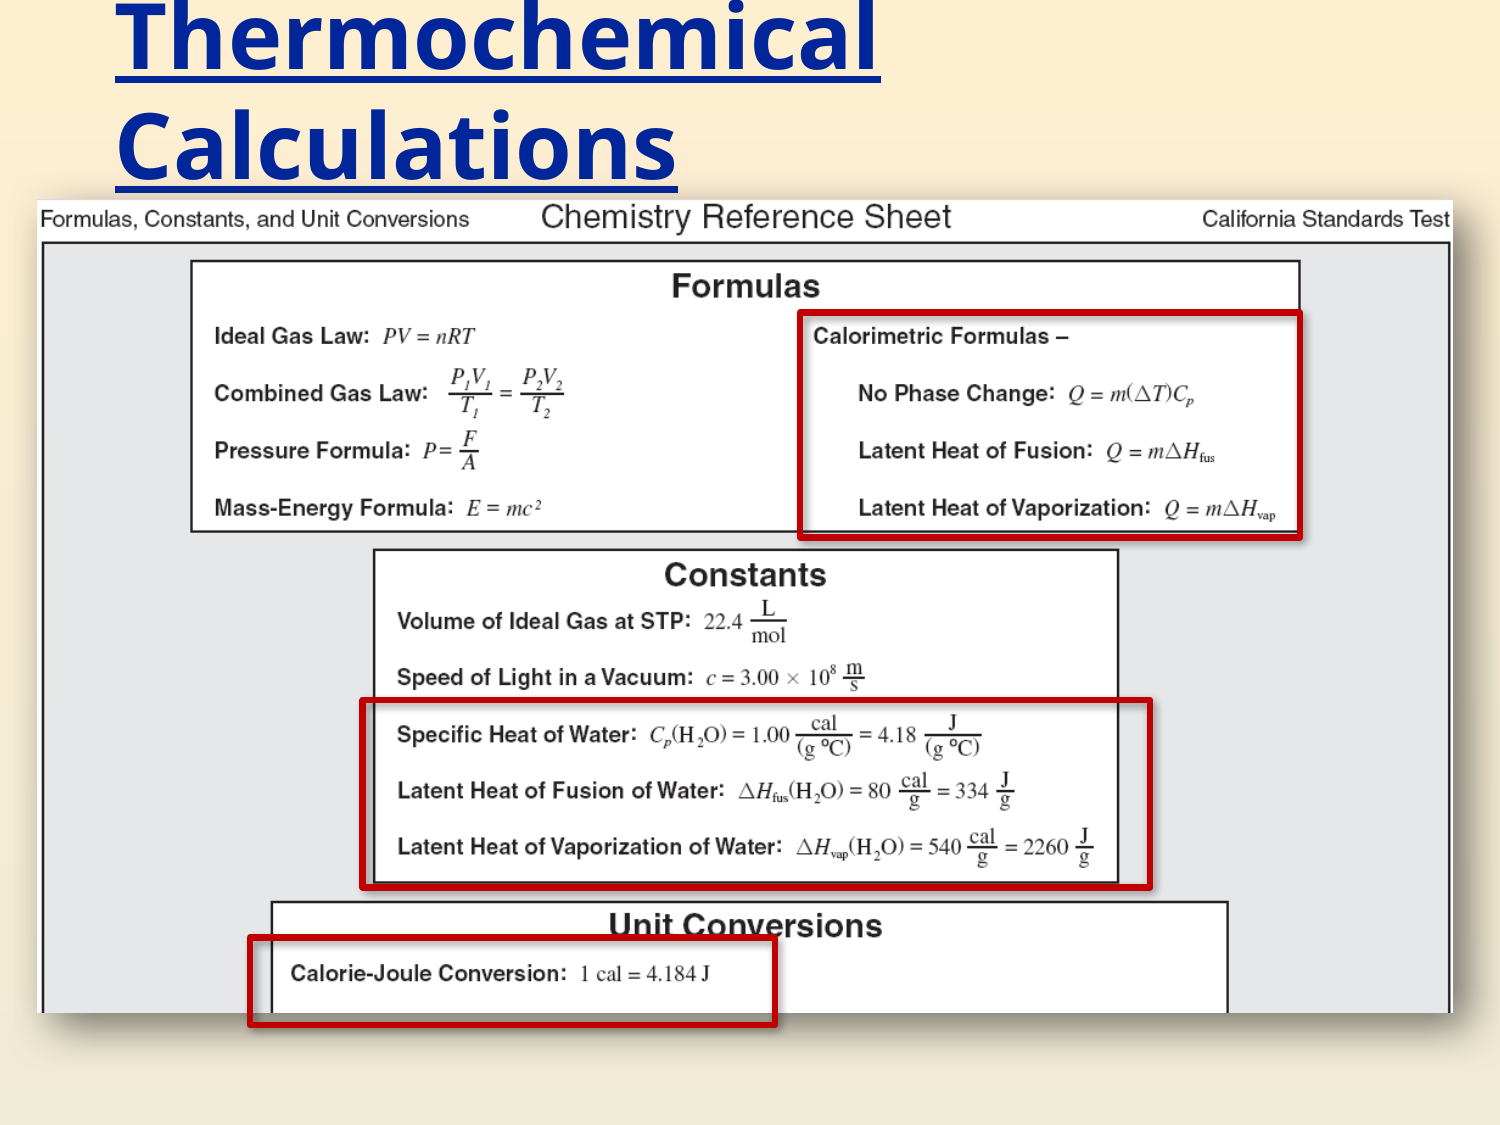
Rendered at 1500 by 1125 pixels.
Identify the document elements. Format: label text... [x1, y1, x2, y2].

picture [37, 199, 1453, 1013]
text_box [249, 1021, 775, 1025]
title Thermochemical Calculations [99, 0, 1438, 176]
